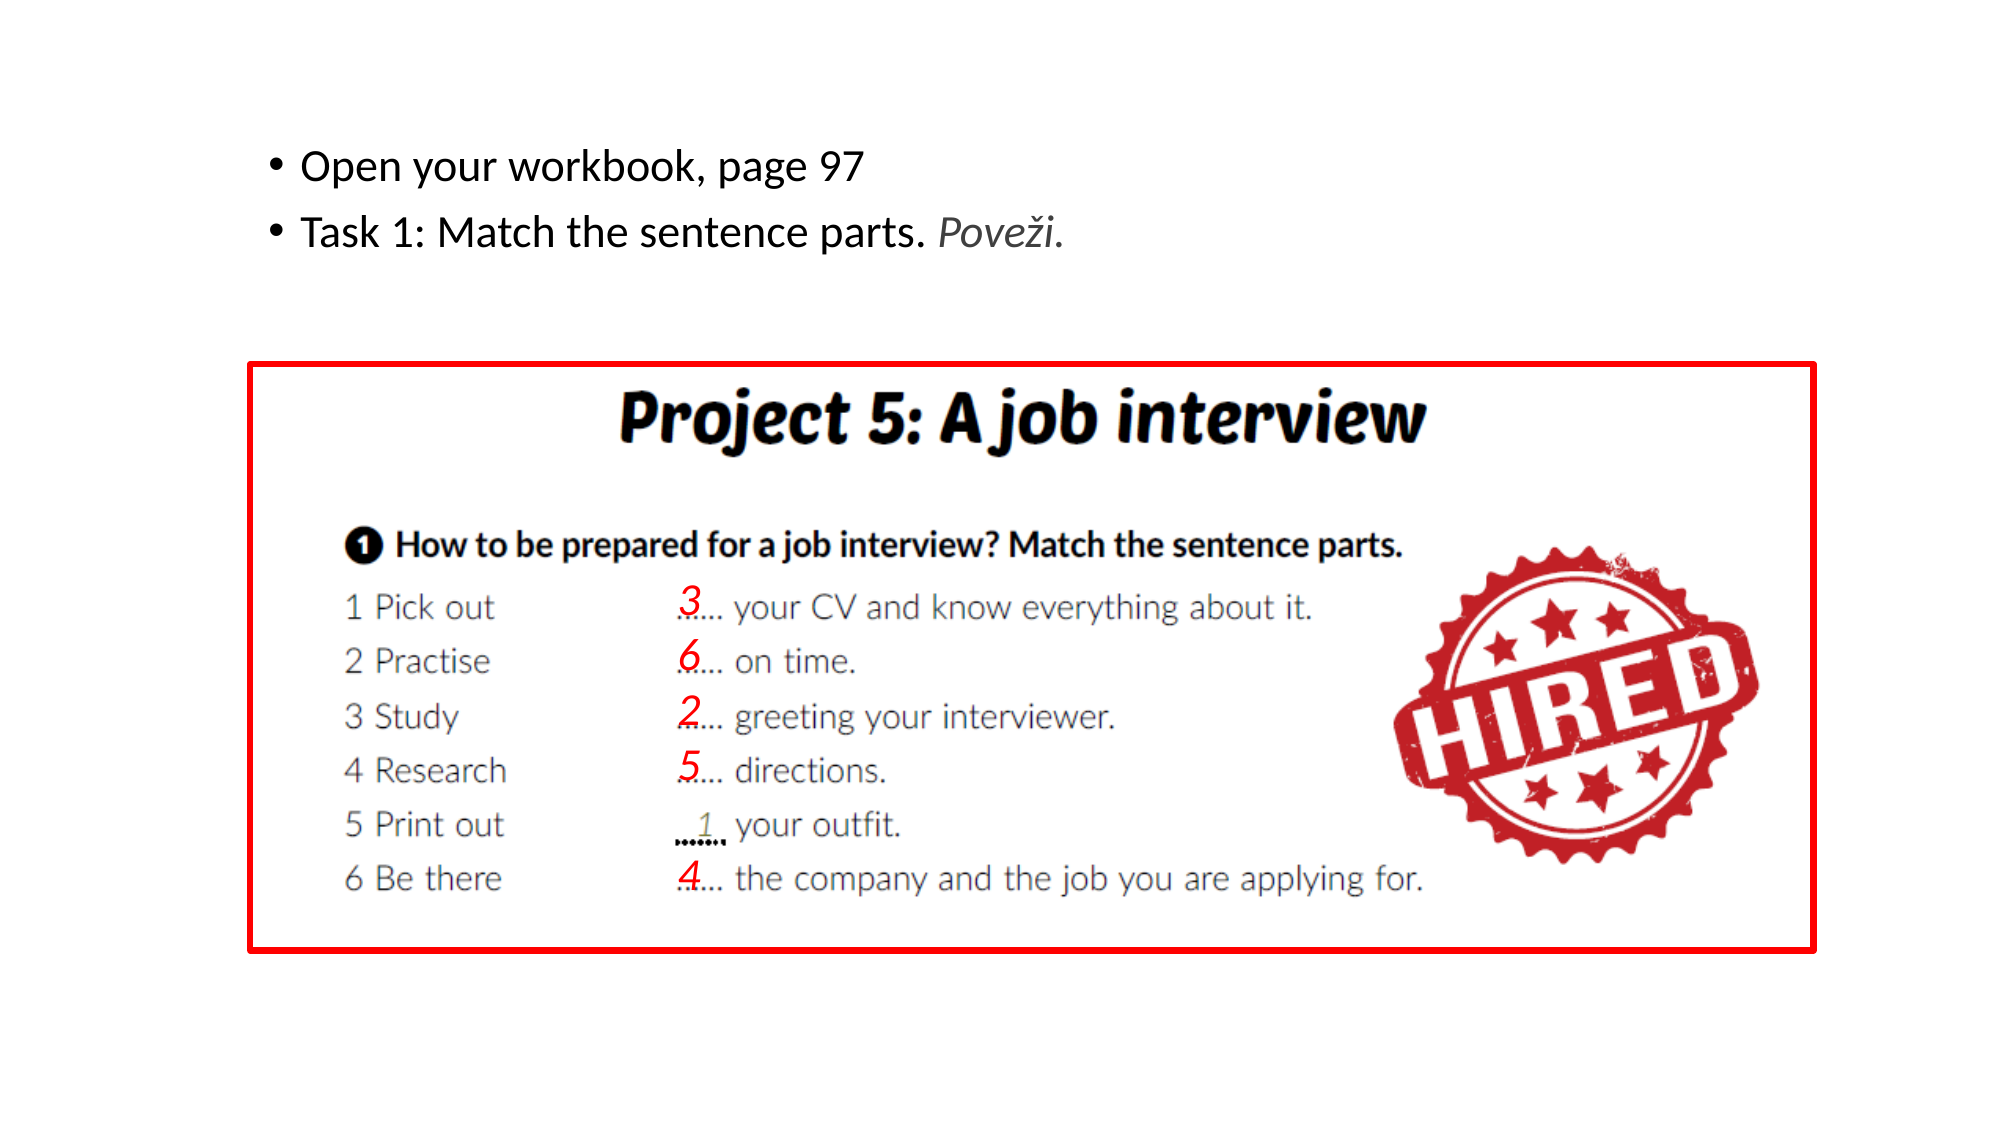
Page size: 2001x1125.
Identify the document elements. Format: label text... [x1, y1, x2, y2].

list Open your workbook, page 97 Task 1: Match the sentence parts. Poveži. [253, 133, 1608, 266]
picture [253, 367, 1811, 948]
